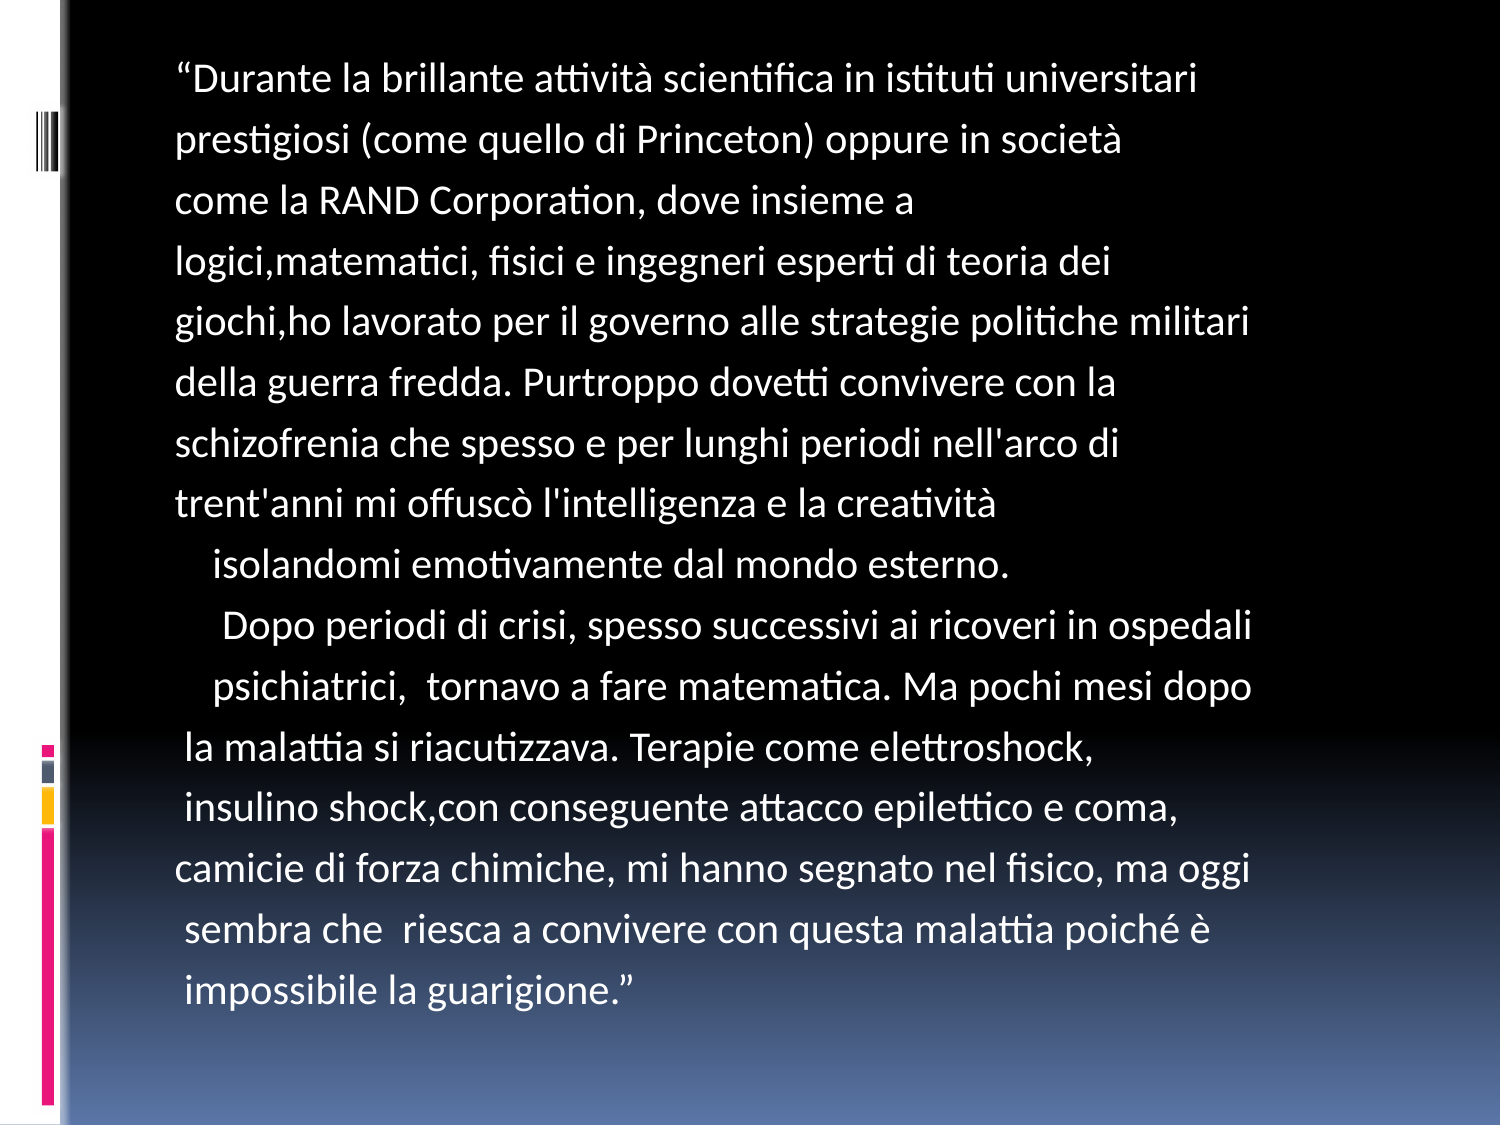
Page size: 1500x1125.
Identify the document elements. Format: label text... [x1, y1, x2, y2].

list “Durante la brillante attività scientifica in istituti universitari prestigiosi (come quello di Princeton) oppure in società come la RAND Corporation, dove insieme a logici,matematici, fisici e ingegneri esperti di teoria dei giochi,ho lavorato per il governo alle strategie politiche militari della guerra fredda. Purtroppo dovetti convivere con la schizofrenia che spesso e per lunghi periodi nell'arco di trent'anni mi offuscò l'intelligenza e la creatività isolandomi emotivamente dal mondo esterno. Dopo periodi di crisi, spesso successivi ai ricoveri in ospedali psichiatrici, tornavo a fare matematica. Ma pochi mesi dopo la malattia si riacutizzava. Terapie come elettroshock, insulino shock,con conseguente attacco epilettico e coma, camicie di forza chimiche, mi hanno segnato nel fisico, ma oggi sembra che riesca a convivere con questa malattia poiché è impossibile la guarigione.” [150, 42, 1425, 1043]
